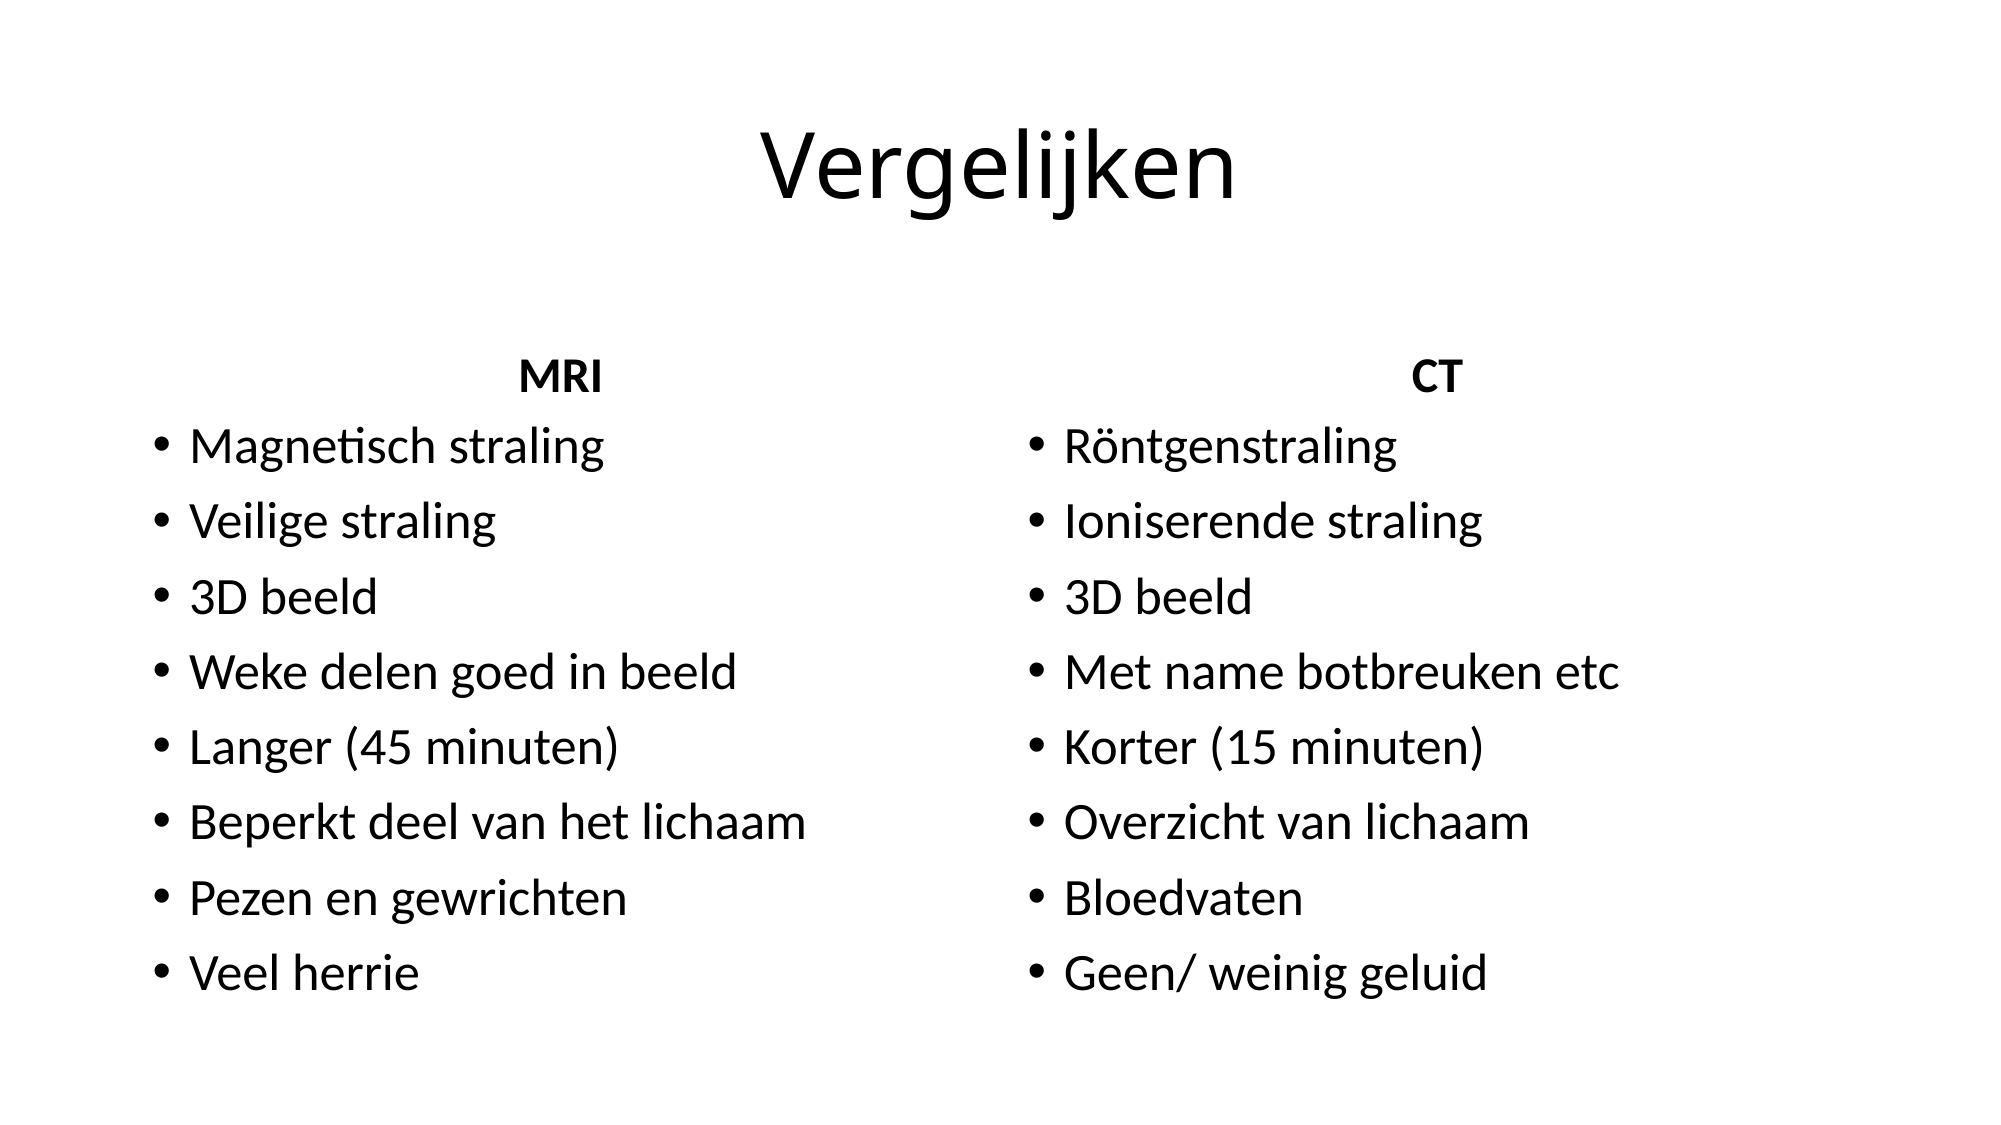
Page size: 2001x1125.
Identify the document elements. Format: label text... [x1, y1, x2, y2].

list Röntgenstraling Ioniserende straling 3D beeld Met name botbreuken etc Korter (15 minuten) Overzicht van lichaam Bloedvaten Geen/ weinig geluid [1012, 410, 1863, 1016]
list CT [1012, 275, 1863, 410]
title Vergelijken [137, 59, 1863, 278]
list MRI [137, 275, 984, 410]
list Magnetisch straling Veilige straling 3D beeld Weke delen goed in beeld Langer (45 minuten) Beperkt deel van het lichaam Pezen en gewrichten Veel herrie [137, 410, 984, 1016]
